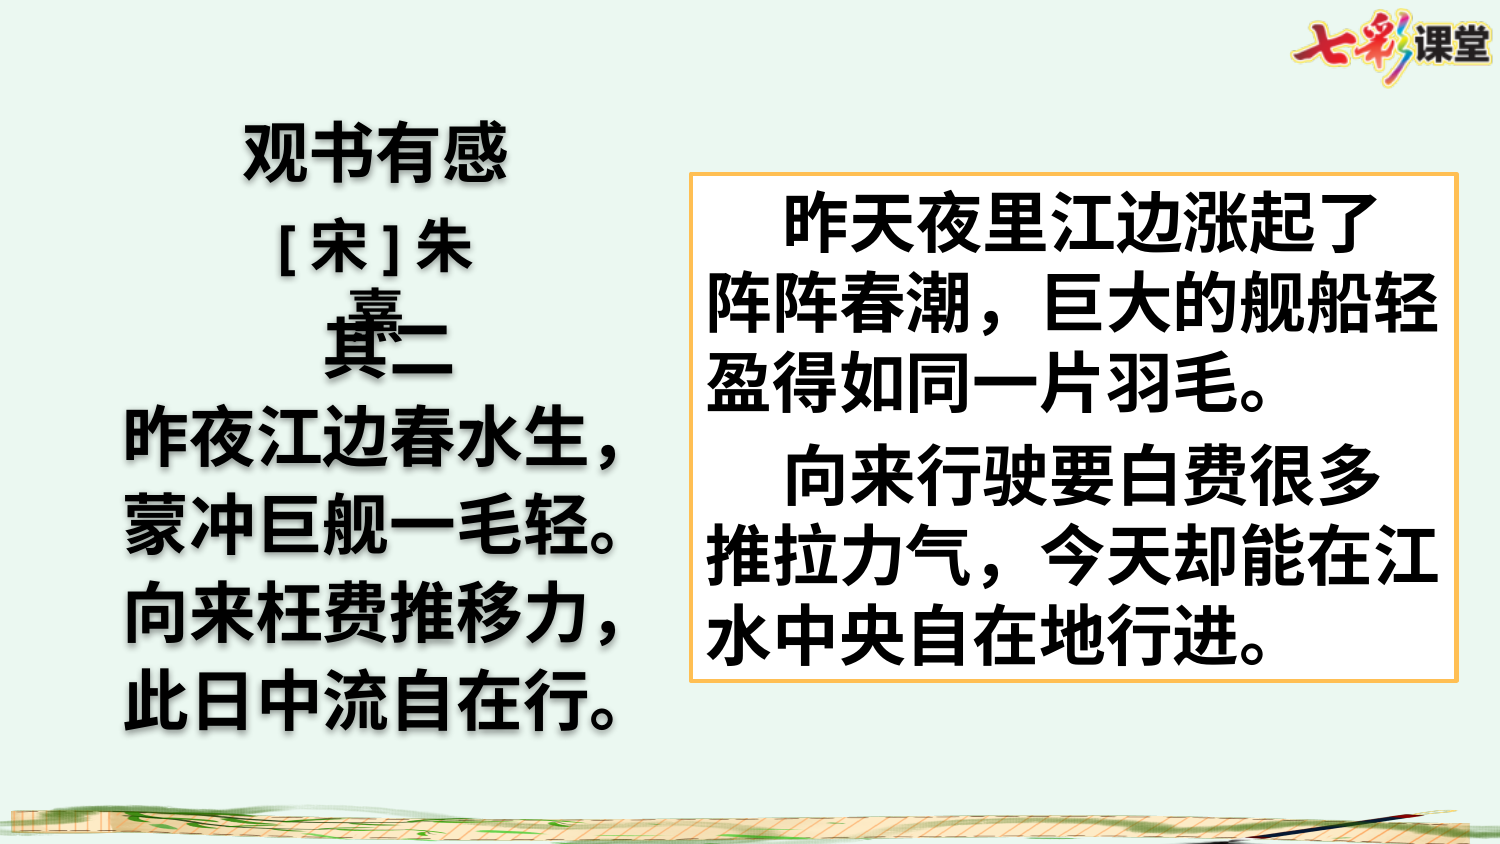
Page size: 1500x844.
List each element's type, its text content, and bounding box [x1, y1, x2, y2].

picture [0, 732, 1500, 844]
text_box 观书有感 [173, 100, 578, 201]
text_box [宋]朱熹 [234, 198, 517, 359]
text_box 其二 昨夜江边春水生， 蒙冲巨舰一毛轻。 向来枉费推移力，此日中流自在行。 [97, 289, 682, 749]
text_box 昨天夜里江边涨起了阵阵春潮，巨大的舰船轻盈得如同一片羽毛。 向来行驶要白费很多推拉力气，今天却能在江水中央自在地行进。 [689, 172, 1459, 683]
picture [1289, 8, 1495, 89]
